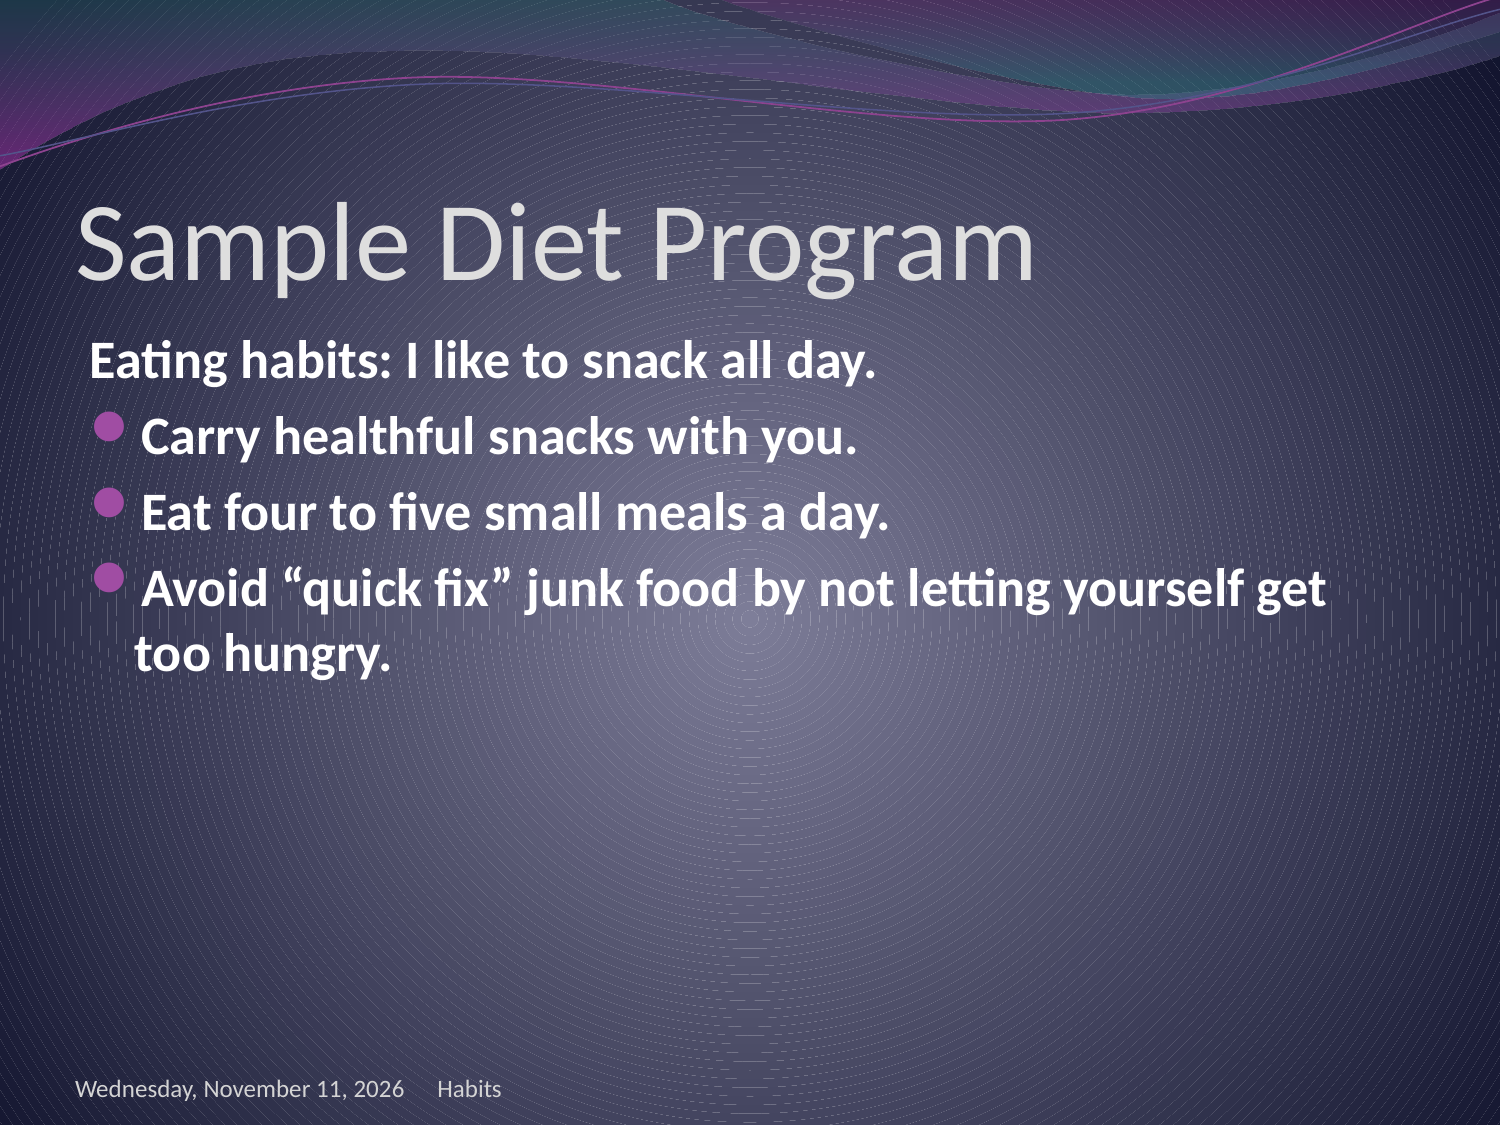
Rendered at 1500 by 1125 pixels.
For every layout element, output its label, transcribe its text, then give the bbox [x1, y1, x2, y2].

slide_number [75, 1042, 425, 1103]
list Eating habits: I like to snack all day. Carry healthful snacks with you. Eat four to five small meals a day. Avoid “quick fix” junk food by not letting yourself get too hungry. [75, 317, 1425, 1038]
footer Habits [437, 1042, 988, 1103]
title Sample Diet Program [75, 115, 1425, 303]
